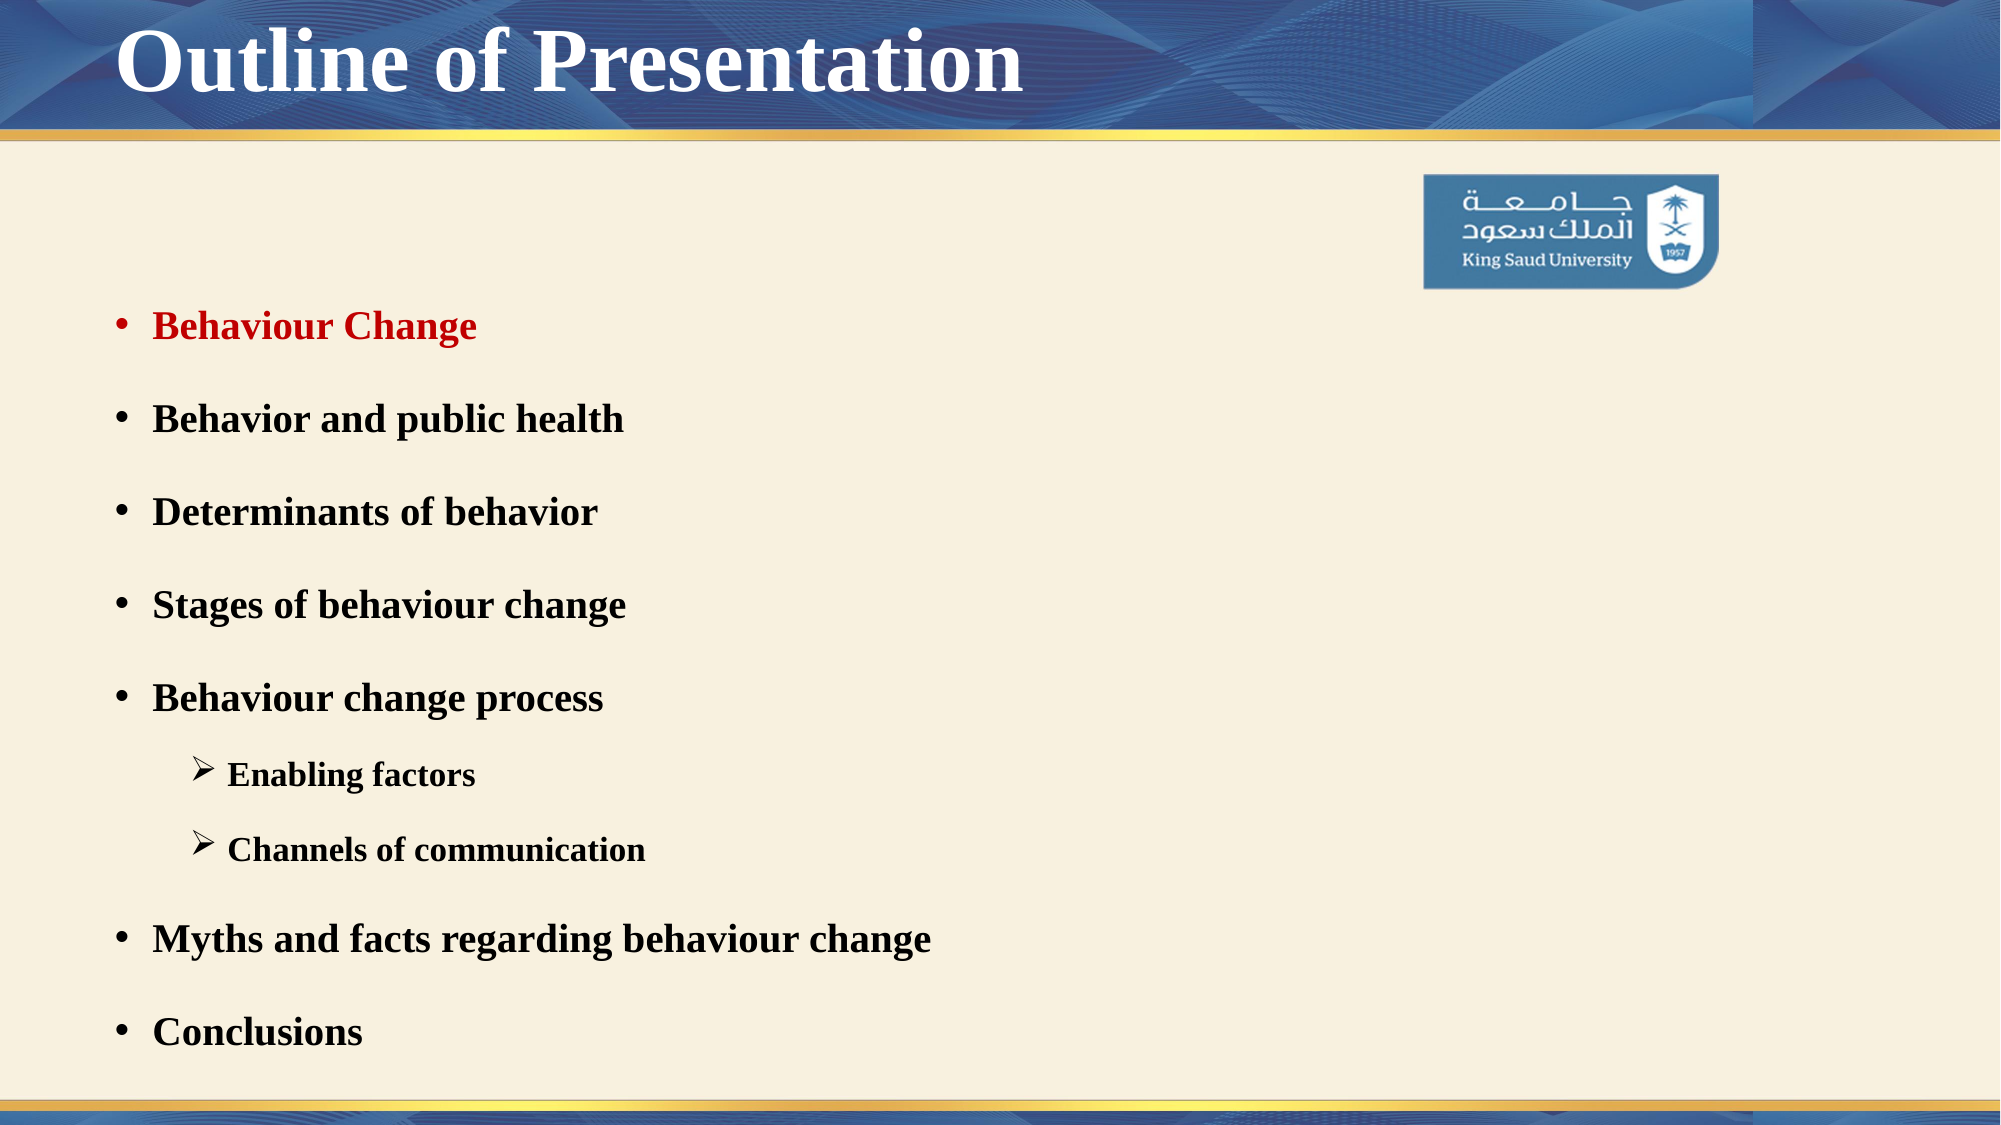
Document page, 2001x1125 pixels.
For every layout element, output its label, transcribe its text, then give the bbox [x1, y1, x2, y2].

list Behaviour Change Behavior and public health Determinants of behavior Stages of behaviour change Behaviour change process Enabling factors Channels of communication Myths and facts regarding behaviour change Conclusions [99, 262, 1900, 1063]
title Outline of Presentation [99, 0, 1900, 123]
picture [0, 0, 2001, 1125]
